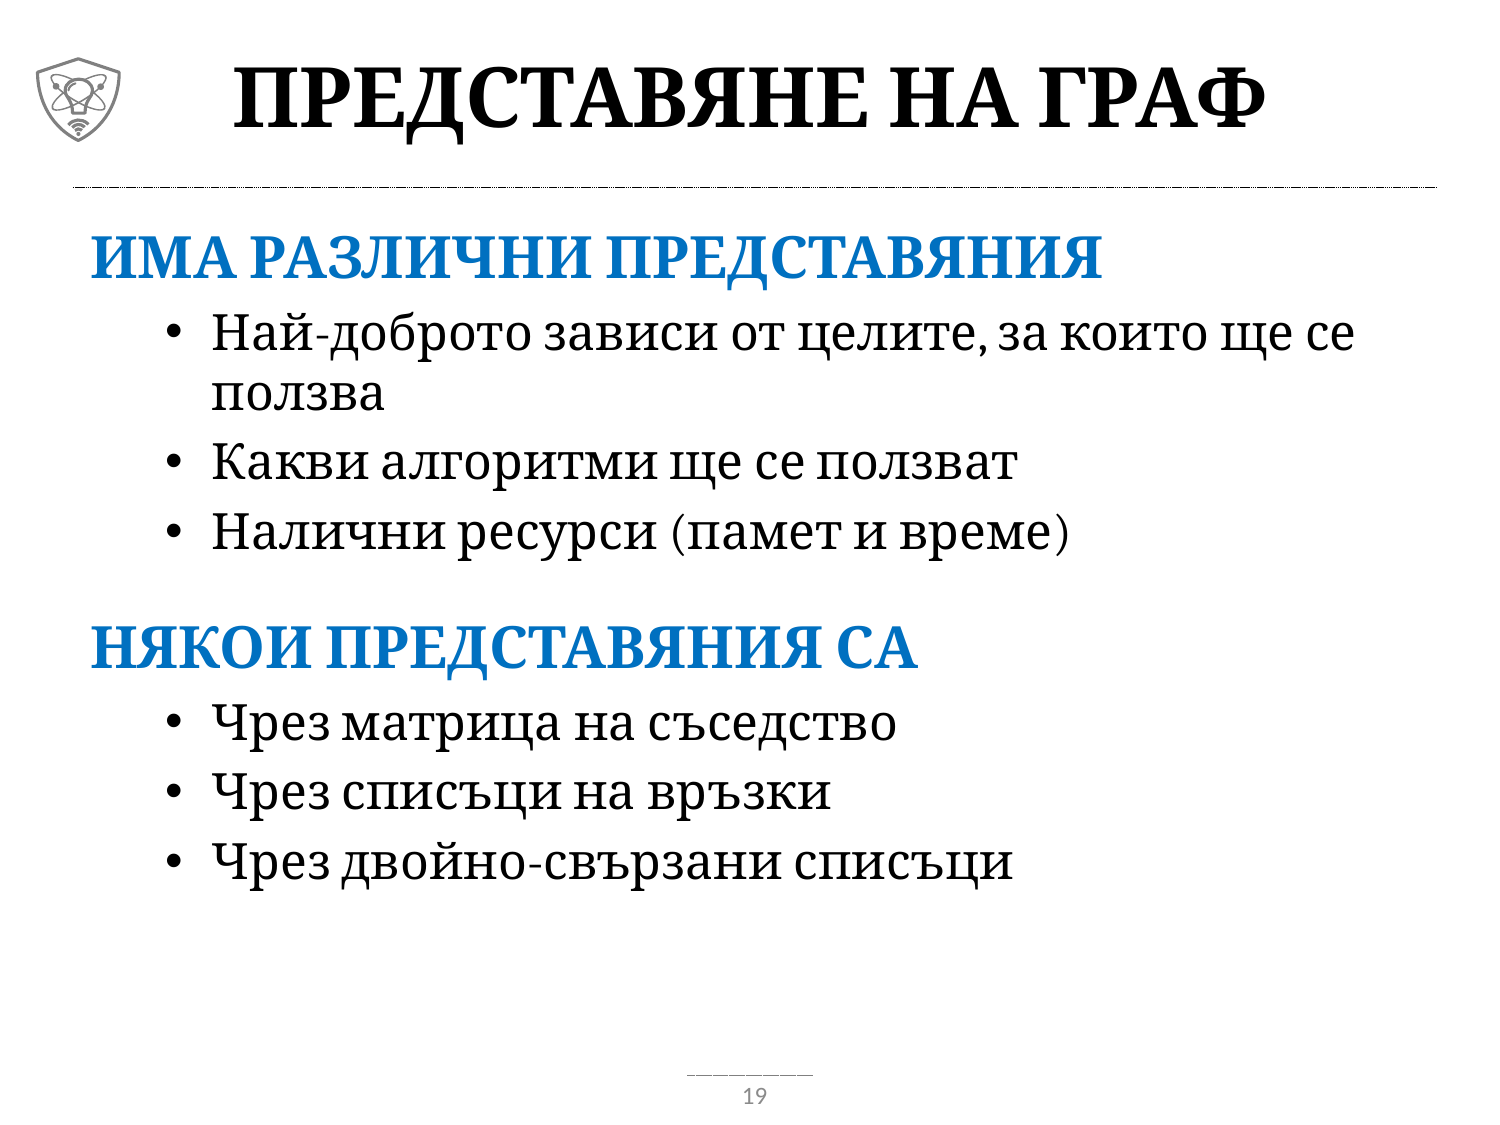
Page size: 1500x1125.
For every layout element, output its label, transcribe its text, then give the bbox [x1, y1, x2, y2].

list Има различни представяния Най-доброто зависи от целите, за които ще се ползва Какви алгоритми ще се ползват Налични ресурси (памет и време) Някои представяния са Чрез матрица на съседство Чрез списъци на връзки Чрез двойно-свързани списъци [75, 212, 1450, 1063]
slide_number 19 [579, 1065, 930, 1125]
title Представяне на граф [0, 0, 1500, 188]
